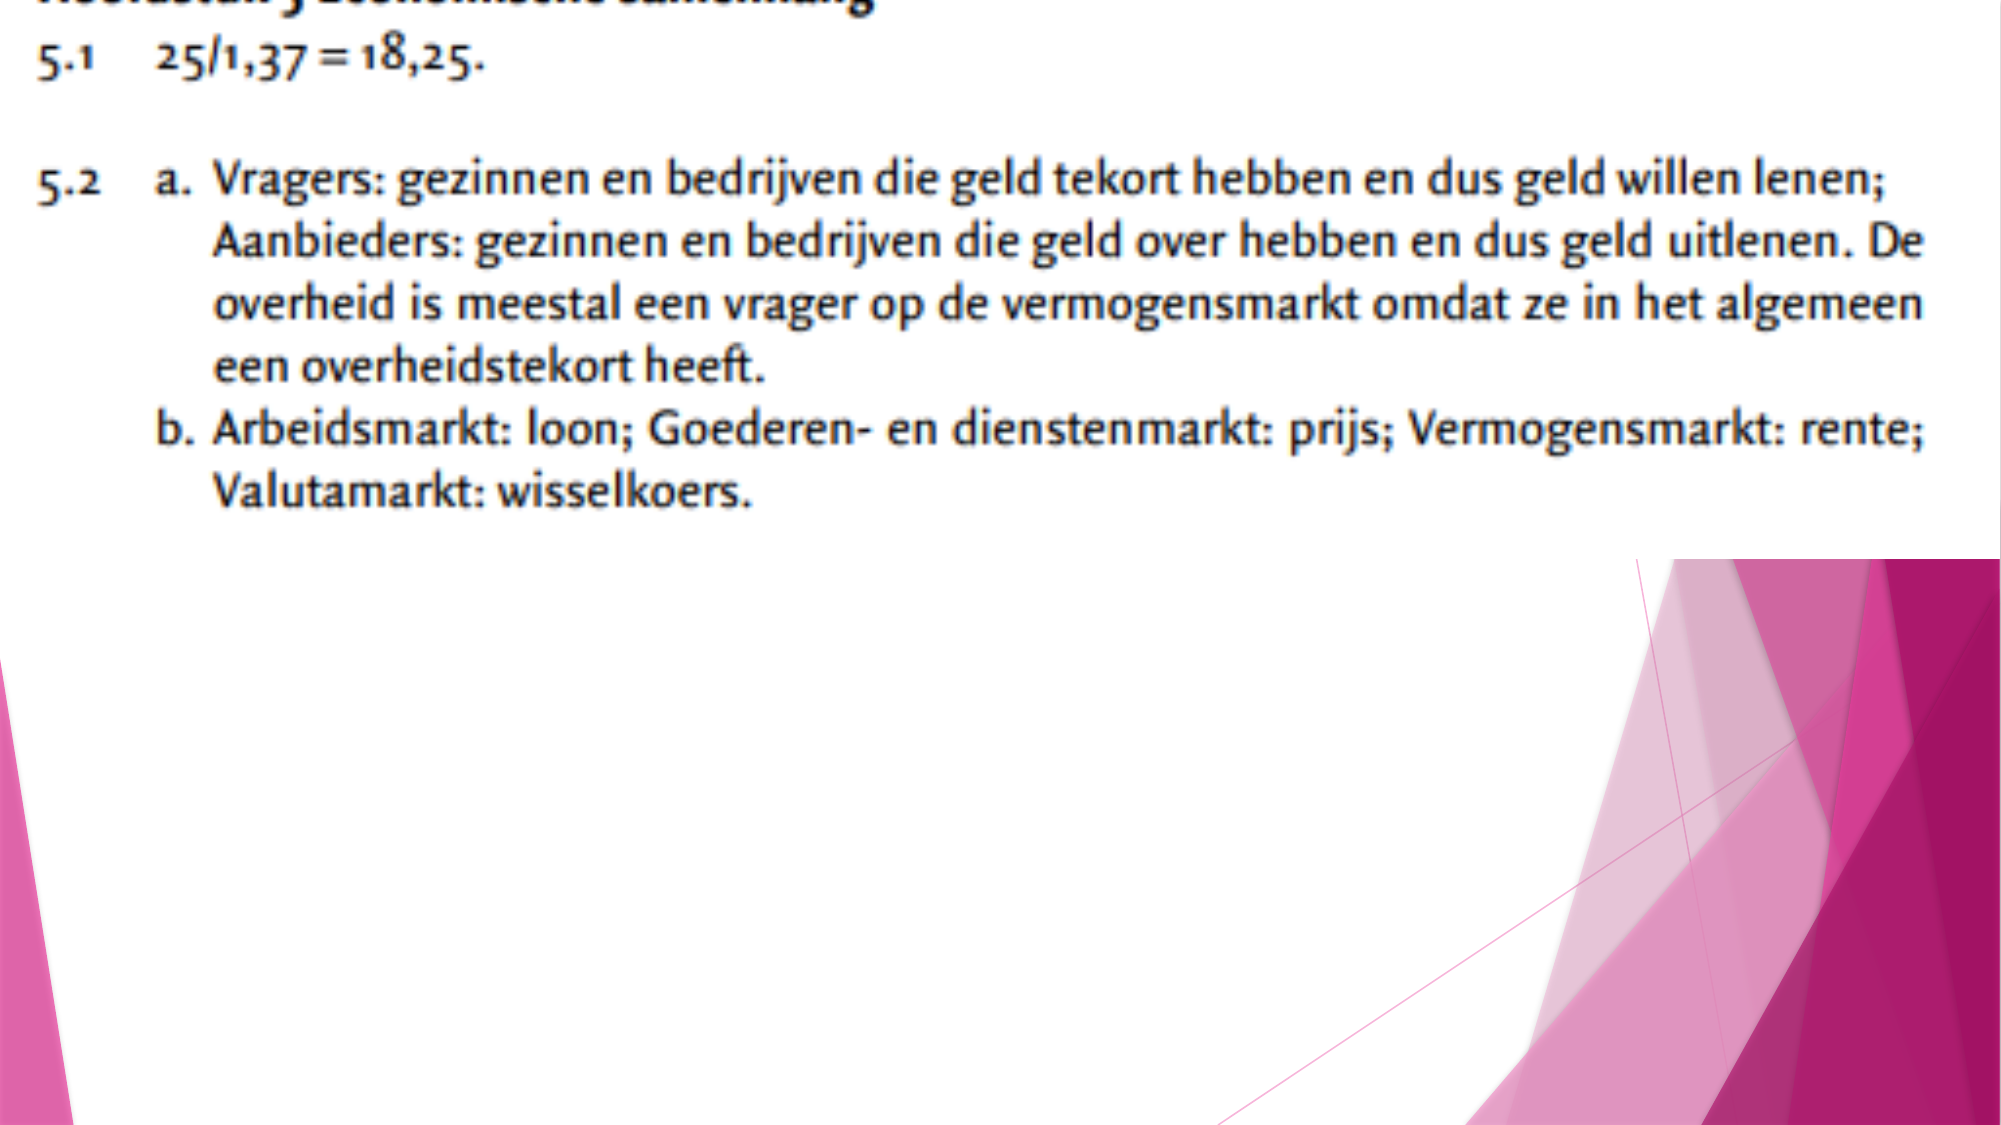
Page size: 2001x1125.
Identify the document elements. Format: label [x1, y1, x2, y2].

picture [0, 0, 2000, 560]
